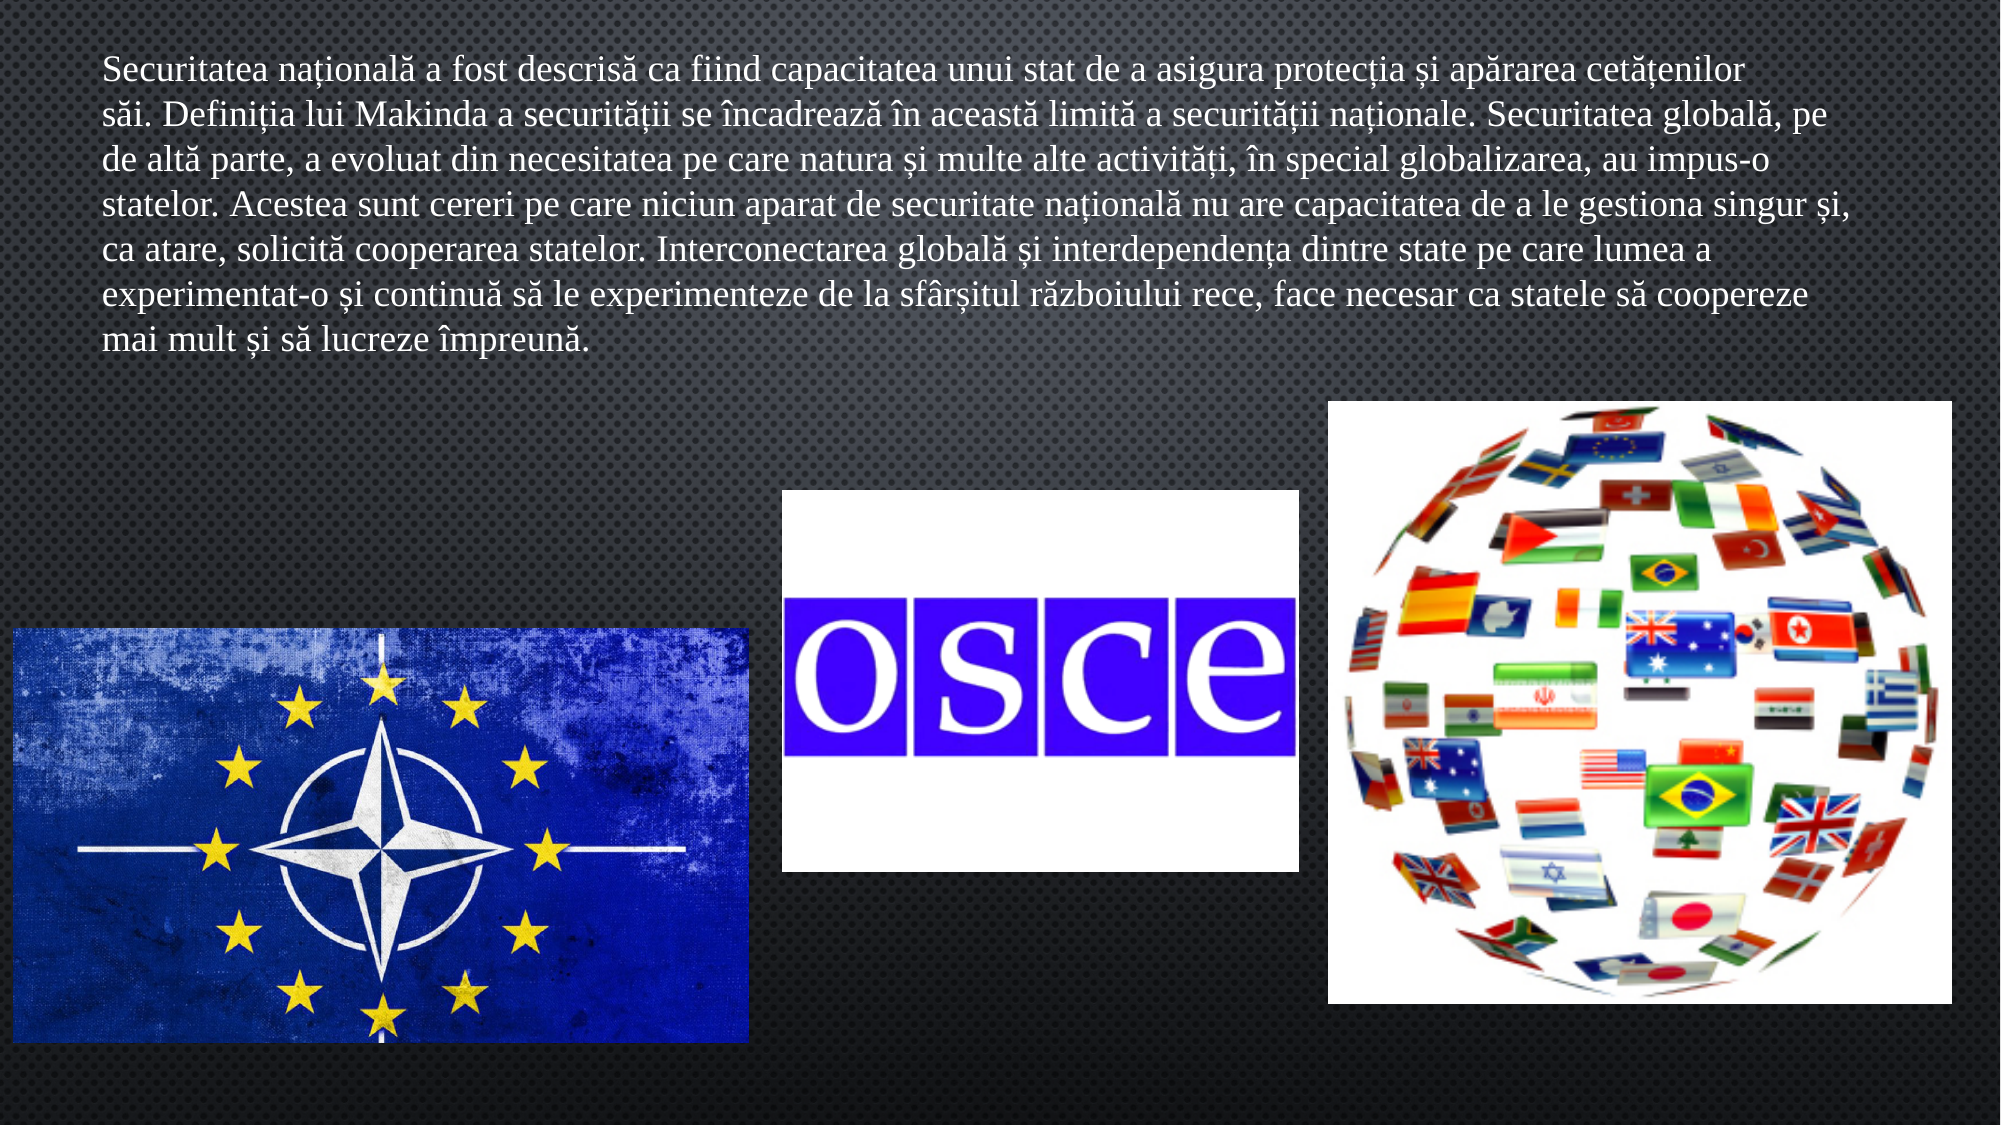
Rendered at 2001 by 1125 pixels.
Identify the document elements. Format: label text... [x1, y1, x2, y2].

text_box Securitatea națională a fost descrisă ca fiind capacitatea unui stat de a asigura protecția și apărarea cetățenilor săi. Definiția lui Makinda a securității se încadrează în această limită a securității naționale. Securitatea globală, pe de altă parte, a evoluat din necesitatea pe care natura și multe alte activități, în special globalizarea, au impus-o statelor. Acestea sunt cereri pe care niciun aparat de securitate națională nu are capacitatea de a le gestiona singur și, ca atare, solicită cooperarea statelor. Interconectarea globală și interdependența dintre state pe care lumea a experimentat-o ​​și continuă să le experimenteze de la sfârșitul războiului rece, face necesar ca statele să coopereze mai mult și să lucreze împreună. [87, 37, 1888, 367]
picture [13, 628, 749, 1043]
picture [782, 490, 1299, 873]
picture [1328, 401, 1952, 1005]
